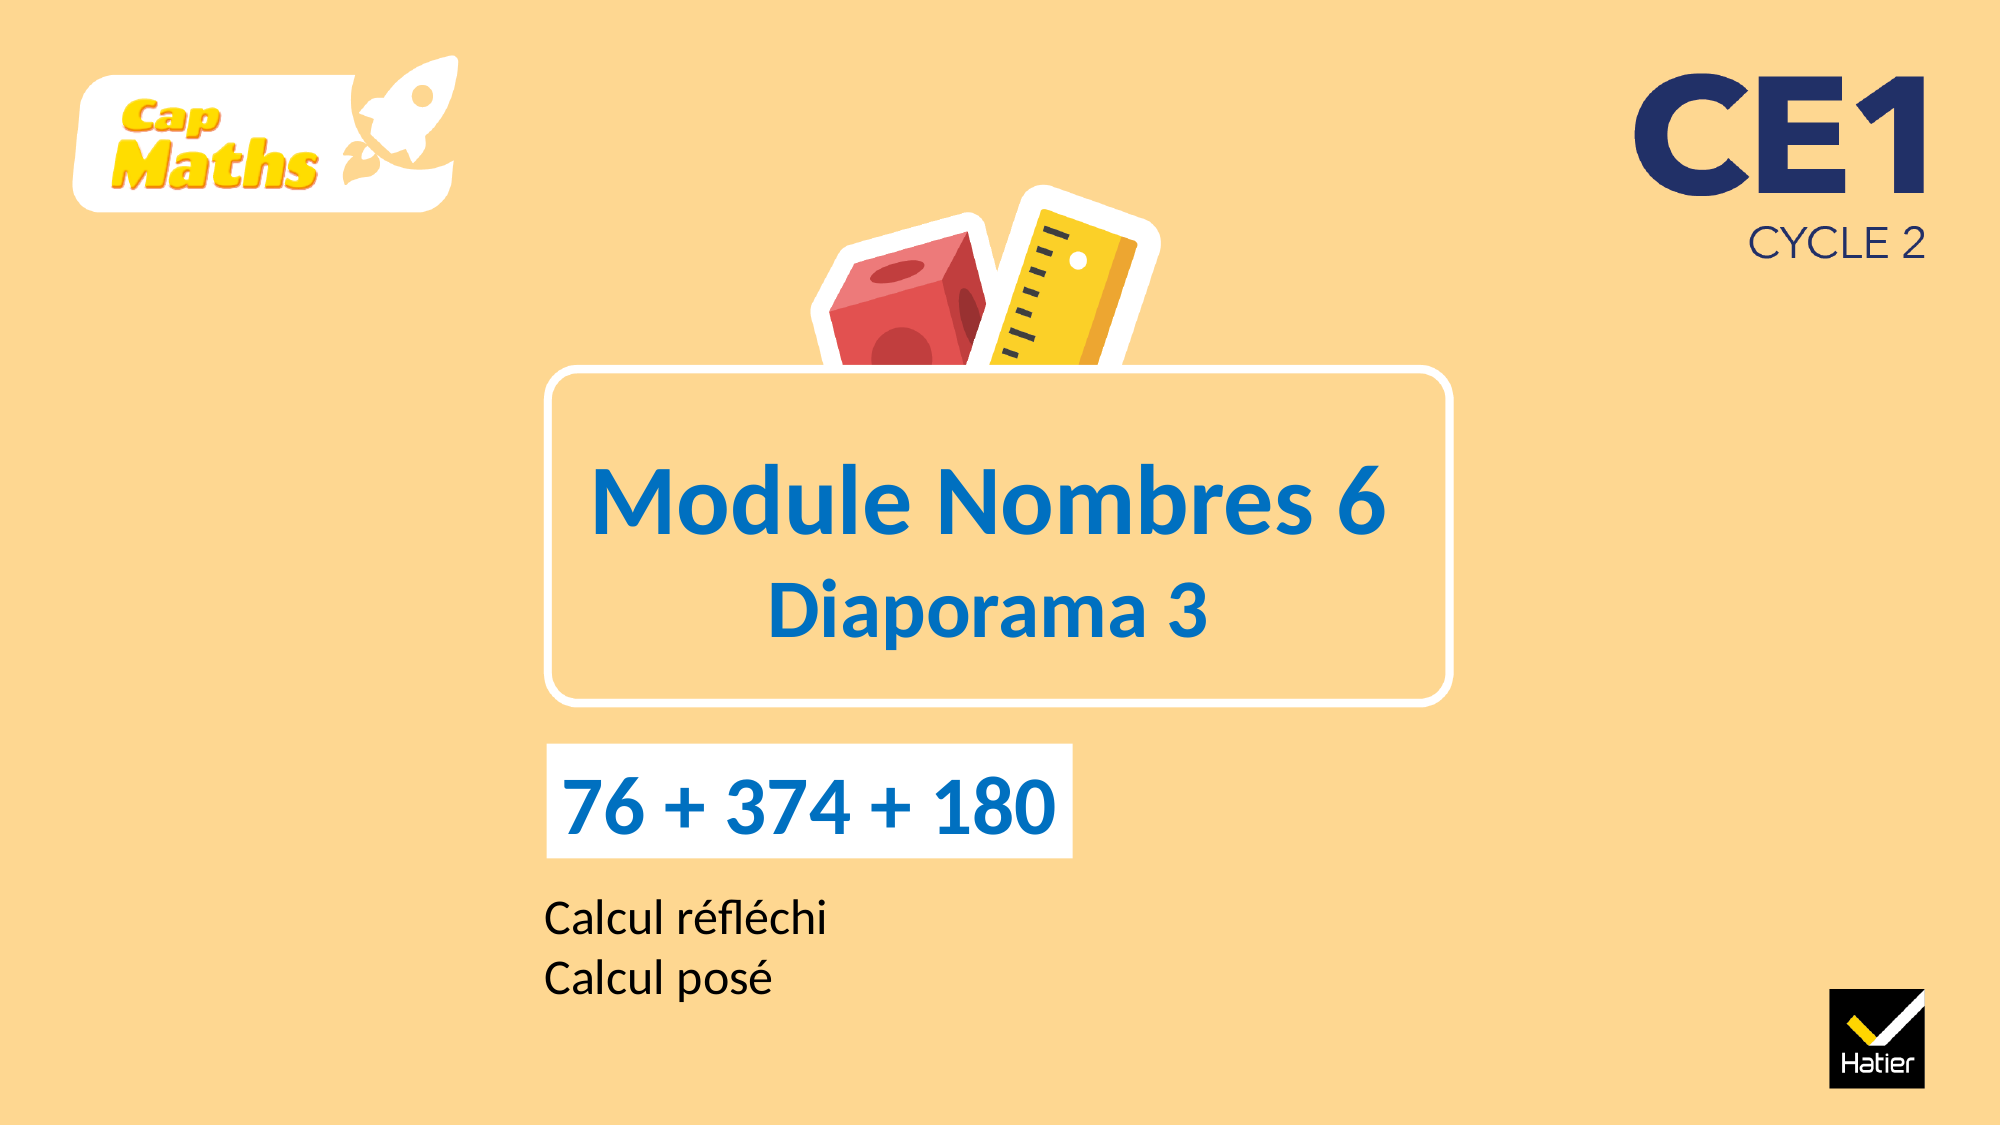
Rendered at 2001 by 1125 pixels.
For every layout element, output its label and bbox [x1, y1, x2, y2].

list [0, 0, 2000, 1125]
